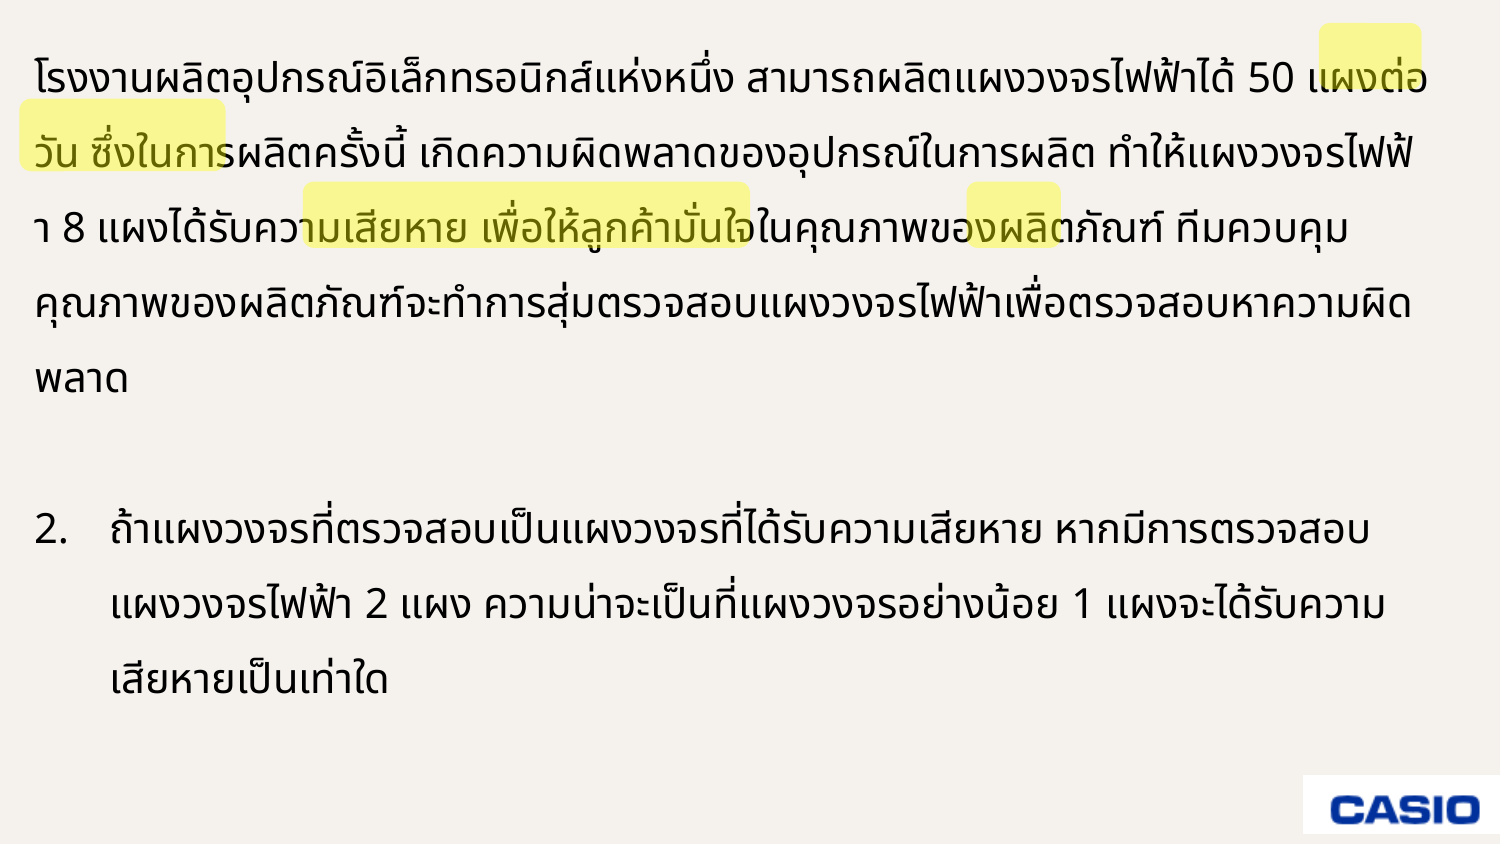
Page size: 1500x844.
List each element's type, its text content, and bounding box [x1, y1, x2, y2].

picture [1302, 775, 1500, 834]
text_box [1318, 22, 1422, 90]
text_box [19, 98, 226, 172]
title โรงงานผลิตอุปกรณ์อิเล็กทรอนิกส์แห่งหนึ่ง สามารถผลิตแผงวงจรไฟฟ้าได้ 50 แผงต่อวัน ซึ่งในการผลิตครั้งนี้ เกิดความผิดพลาดของอุปกรณ์ในการผลิต ทำให้แผงวงจรไฟฟ้า 8 แผงได้รับความเสียหาย เพื่อให้ลูกค้ามั่นใจในคุณภาพของผลิตภัณฑ์ ทีมควบคุมคุณภาพของผลิตภัณฑ์จะทำการสุ่มตรวจสอบแผงวงจรไฟฟ้าเพื่อตรวจสอบหาความผิดพลาด [19, 10, 1481, 325]
text_box [302, 181, 751, 248]
text_box [966, 181, 1061, 248]
text_box ถ้าแผงวงจรที่ตรวจสอบเป็นแผงวงจรที่ได้รับความเสียหาย หากมีการตรวจสอบแผงวงจรไฟฟ้า 2 แผง ความน่าจะเป็นที่แผงวงจรอย่างน้อย 1 แผงจะได้รับความเสียหายเป็นเท่าใด [19, 469, 1449, 710]
